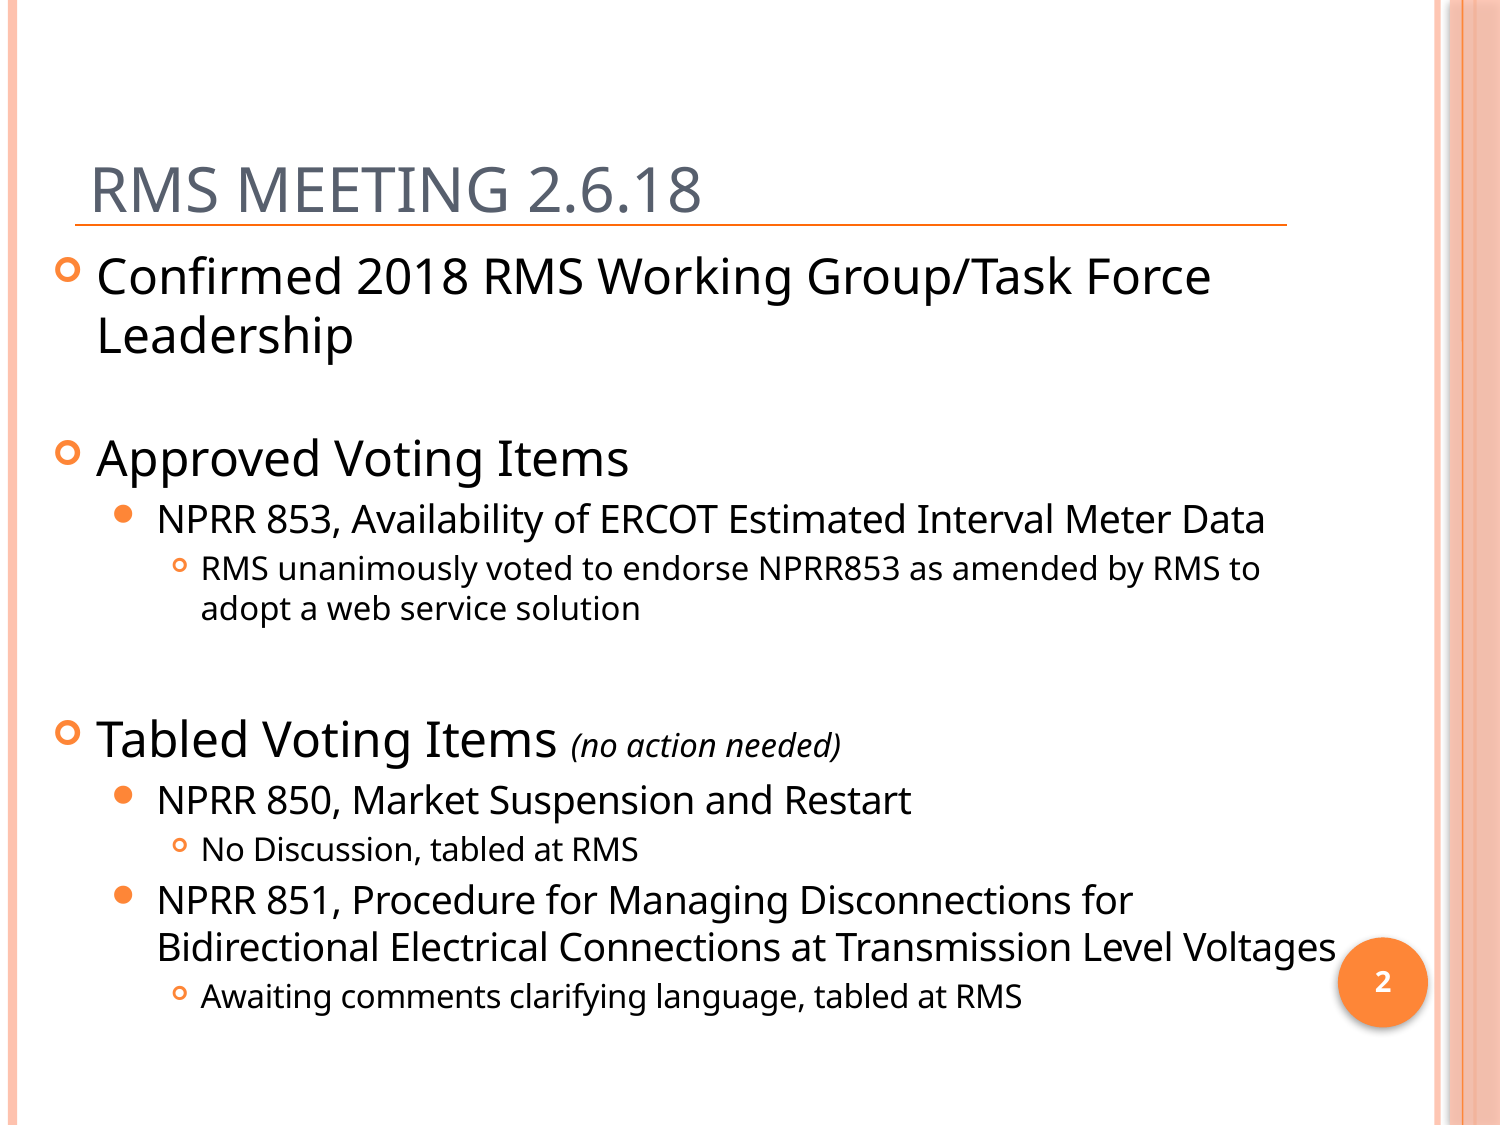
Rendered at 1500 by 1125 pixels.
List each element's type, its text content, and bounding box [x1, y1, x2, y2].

title RMS Meeting 2.6.18 [75, 45, 1300, 233]
list Confirmed 2018 RMS Working Group/Task Force Leadership Approved Voting Items NPRR 853, Availability of ERCOT Estimated Interval Meter Data RMS unanimously voted to endorse NPRR853 as amended by RMS to adopt a web service solution Tabled Voting Items (no action needed) NPRR 850, Market Suspension and Restart No Discussion, tabled at RMS NPRR 851, Procedure for Managing Disconnections for Bidirectional Electrical Connections at Transmission Level Voltages Awaiting comments clarifying language, tabled at RMS [37, 237, 1363, 1037]
slide_number 2 [1333, 940, 1434, 1027]
